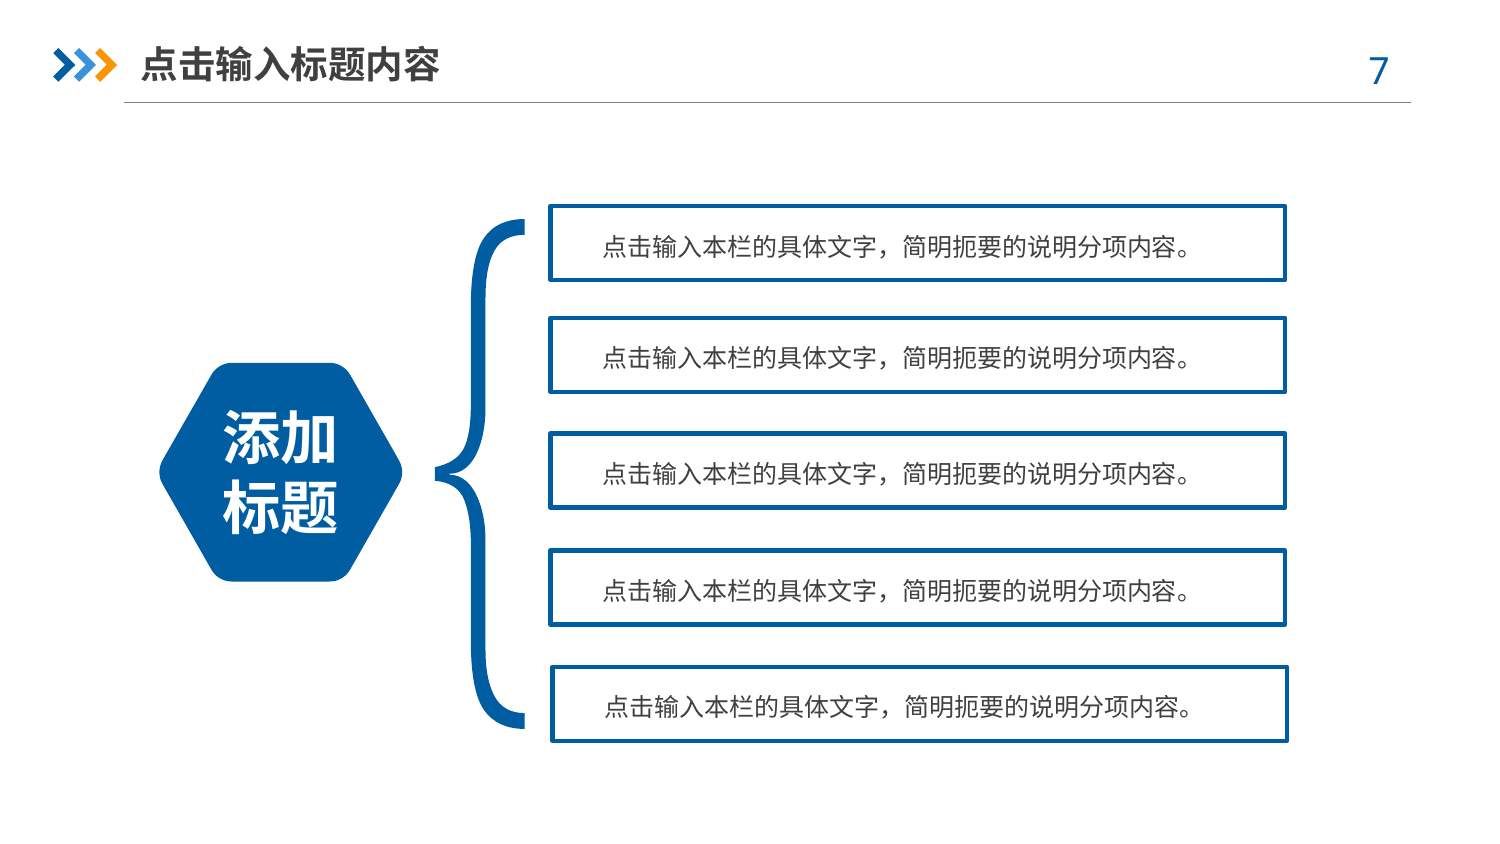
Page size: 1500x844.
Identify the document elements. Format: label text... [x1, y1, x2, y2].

text_box 点击输入本栏的具体文字，简明扼要的说明分项内容。 [602, 336, 1220, 373]
text_box [159, 362, 403, 582]
text_box 点击输入标题内容 [140, 32, 491, 95]
text_box 点击输入本栏的具体文字，简明扼要的说明分项内容。 [602, 452, 1220, 489]
text_box 点击输入本栏的具体文字，简明扼要的说明分项内容。 [602, 225, 1220, 262]
text_box [550, 665, 1289, 743]
text_box [434, 219, 525, 729]
text_box [548, 431, 1287, 510]
text_box [548, 204, 1287, 282]
text_box 添加标题 [206, 401, 356, 542]
text_box 点击输入本栏的具体文字，简明扼要的说明分项内容。 [602, 569, 1220, 606]
text_box [548, 548, 1287, 627]
text_box 点击输入本栏的具体文字，简明扼要的说明分项内容。 [604, 685, 1222, 722]
text_box [548, 316, 1287, 394]
